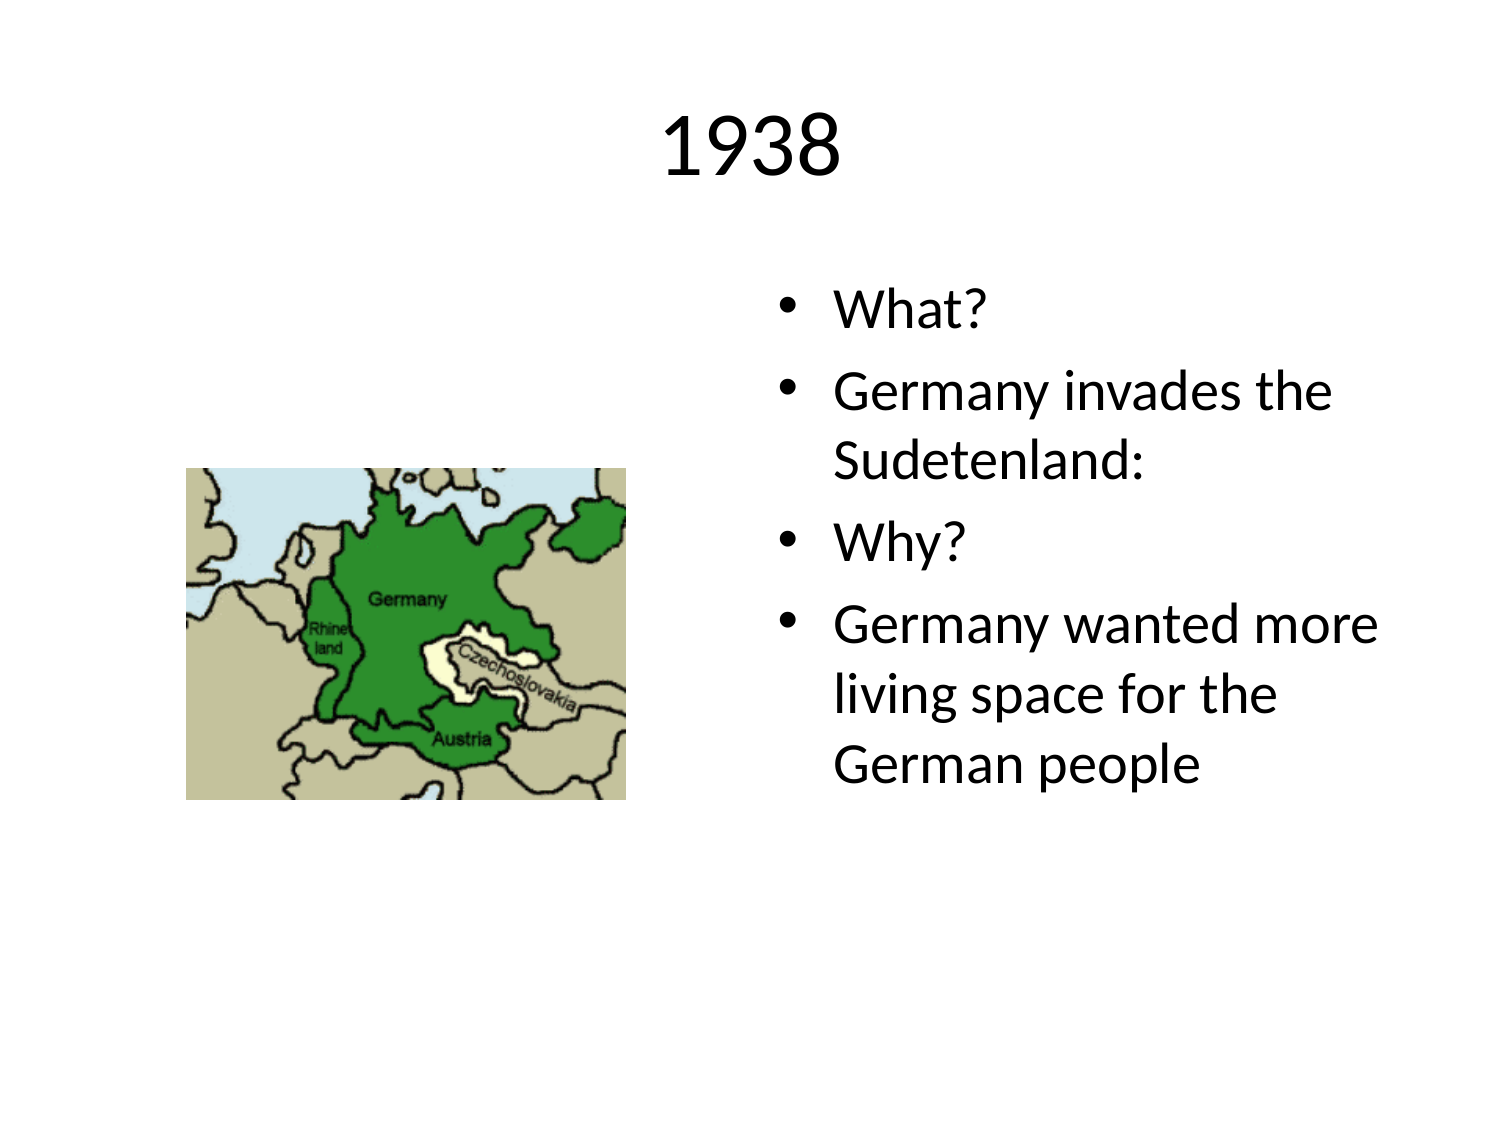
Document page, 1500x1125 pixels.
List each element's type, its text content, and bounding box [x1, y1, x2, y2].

title 1938 [75, 45, 1425, 233]
list What? Germany invades the Sudetenland: Why? Germany wanted more living space for the German people [762, 262, 1425, 1005]
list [186, 467, 627, 800]
